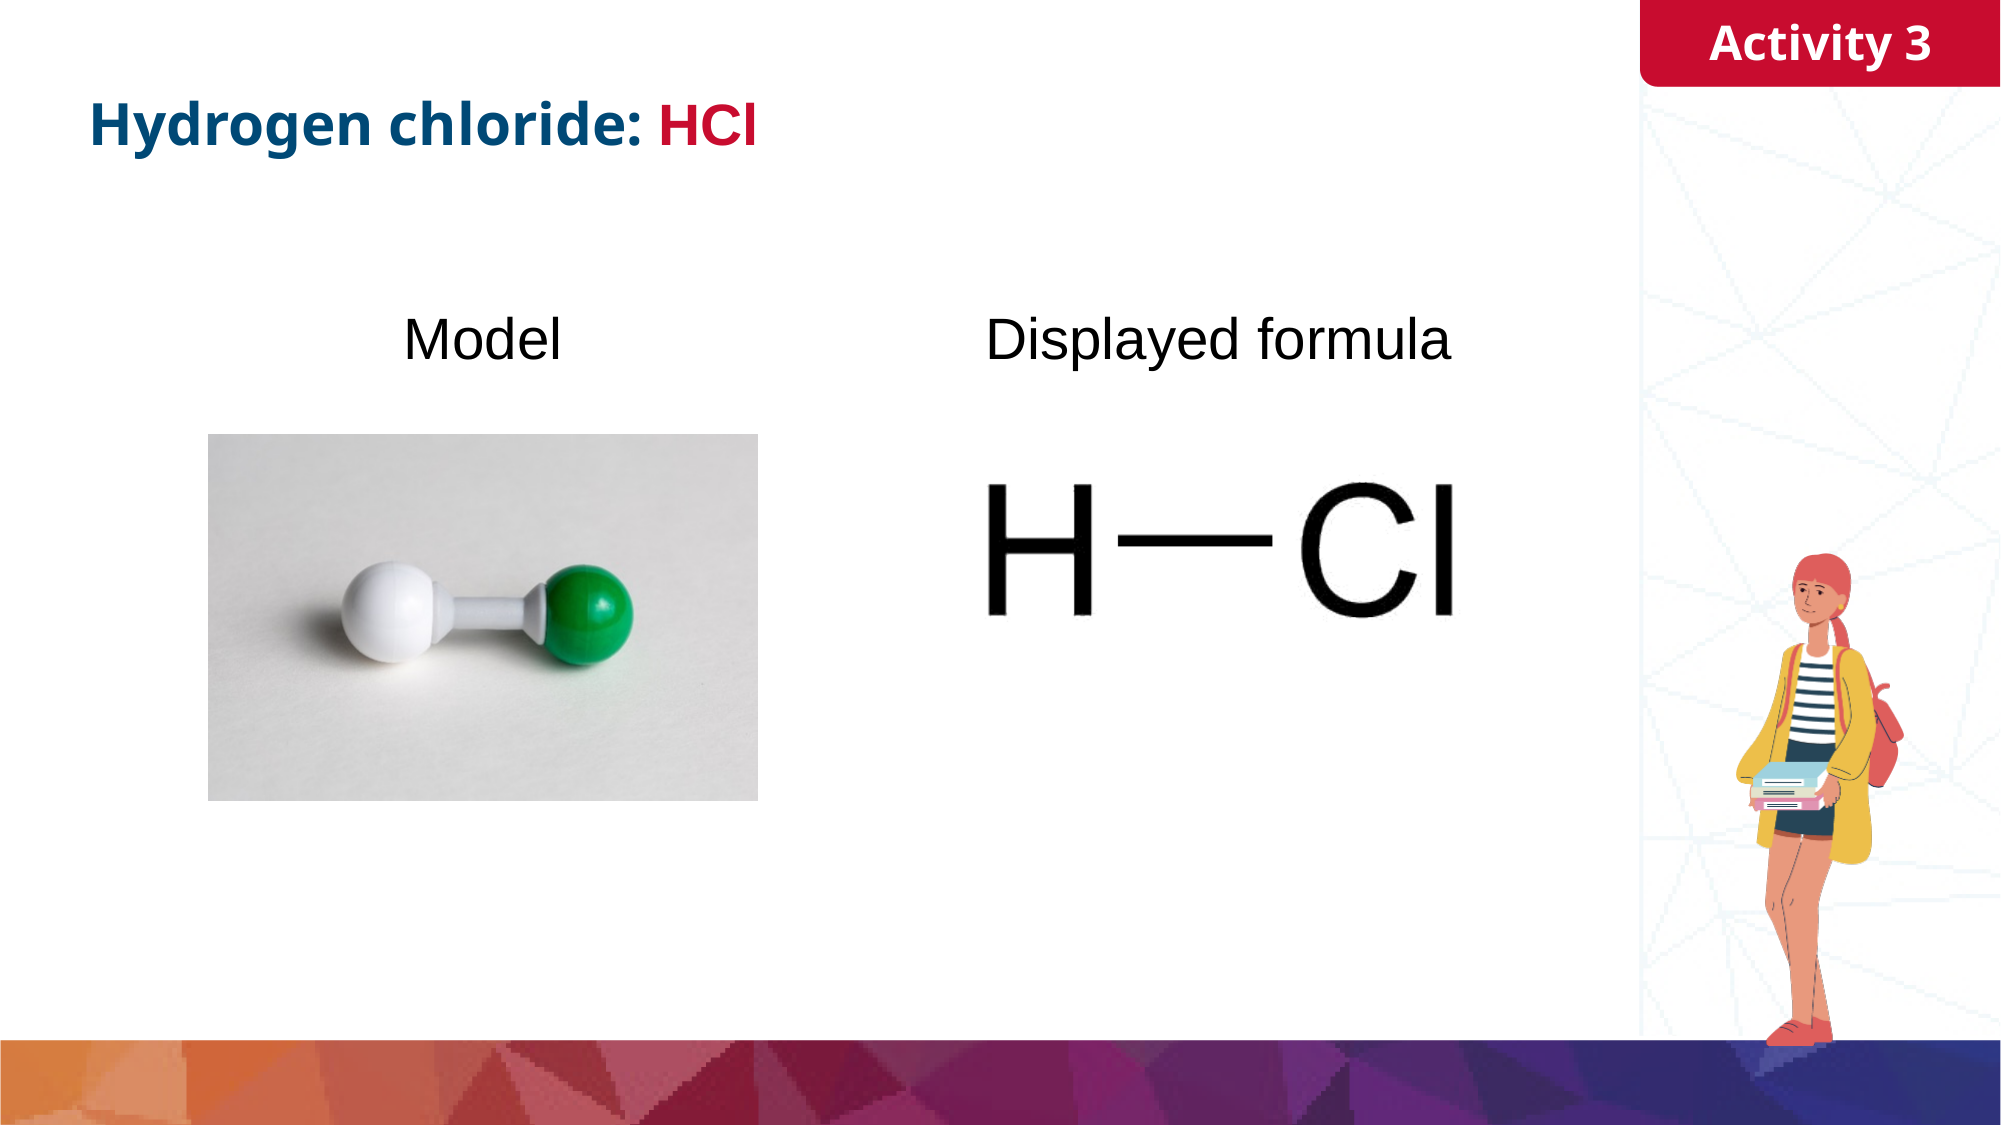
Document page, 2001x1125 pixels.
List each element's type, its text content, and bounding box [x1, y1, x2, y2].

text_box Model [208, 314, 758, 387]
picture [208, 434, 758, 801]
picture [0, 0, 2001, 1125]
text_box Displayed formula [944, 314, 1494, 387]
title Hydrogen chloride: HCl [88, 88, 1566, 161]
picture [960, 434, 1478, 671]
